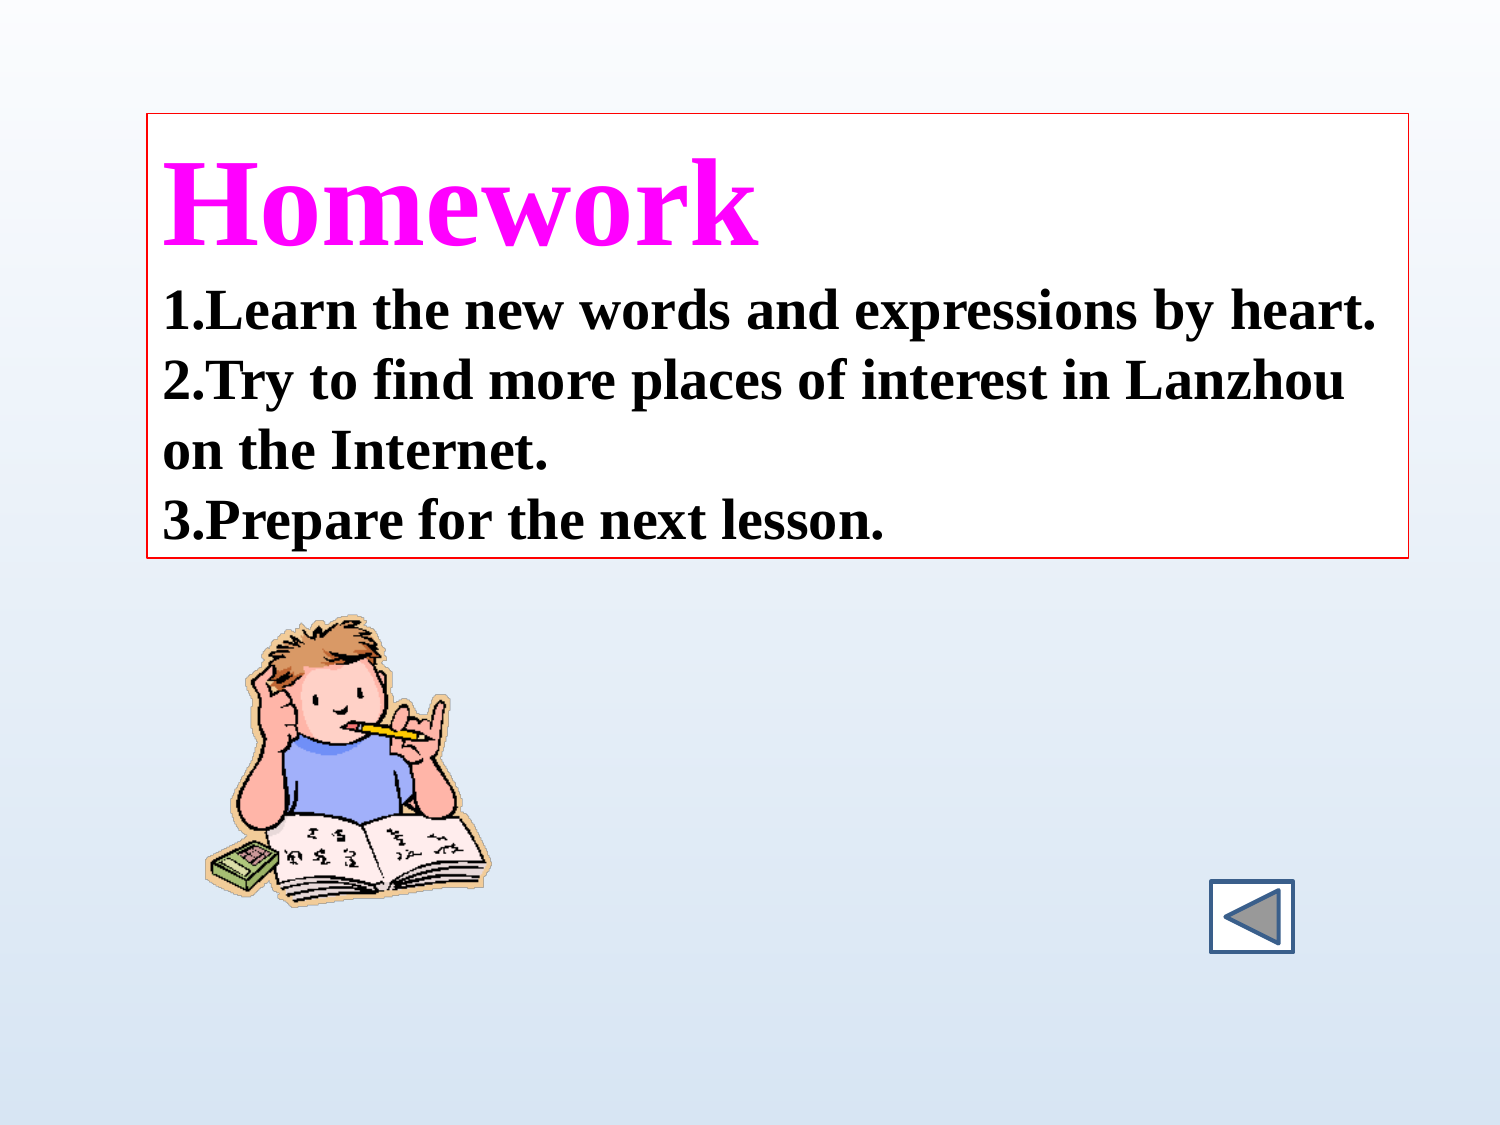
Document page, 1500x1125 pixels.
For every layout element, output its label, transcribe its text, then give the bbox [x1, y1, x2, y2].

text_box [1209, 879, 1295, 954]
text_box Homework 1.Learn the new words and expressions by heart. 2.Try to find more places of interest in Lanzhou on the Internet. 3.Prepare for the next lesson. [147, 113, 1409, 559]
picture [203, 611, 496, 912]
